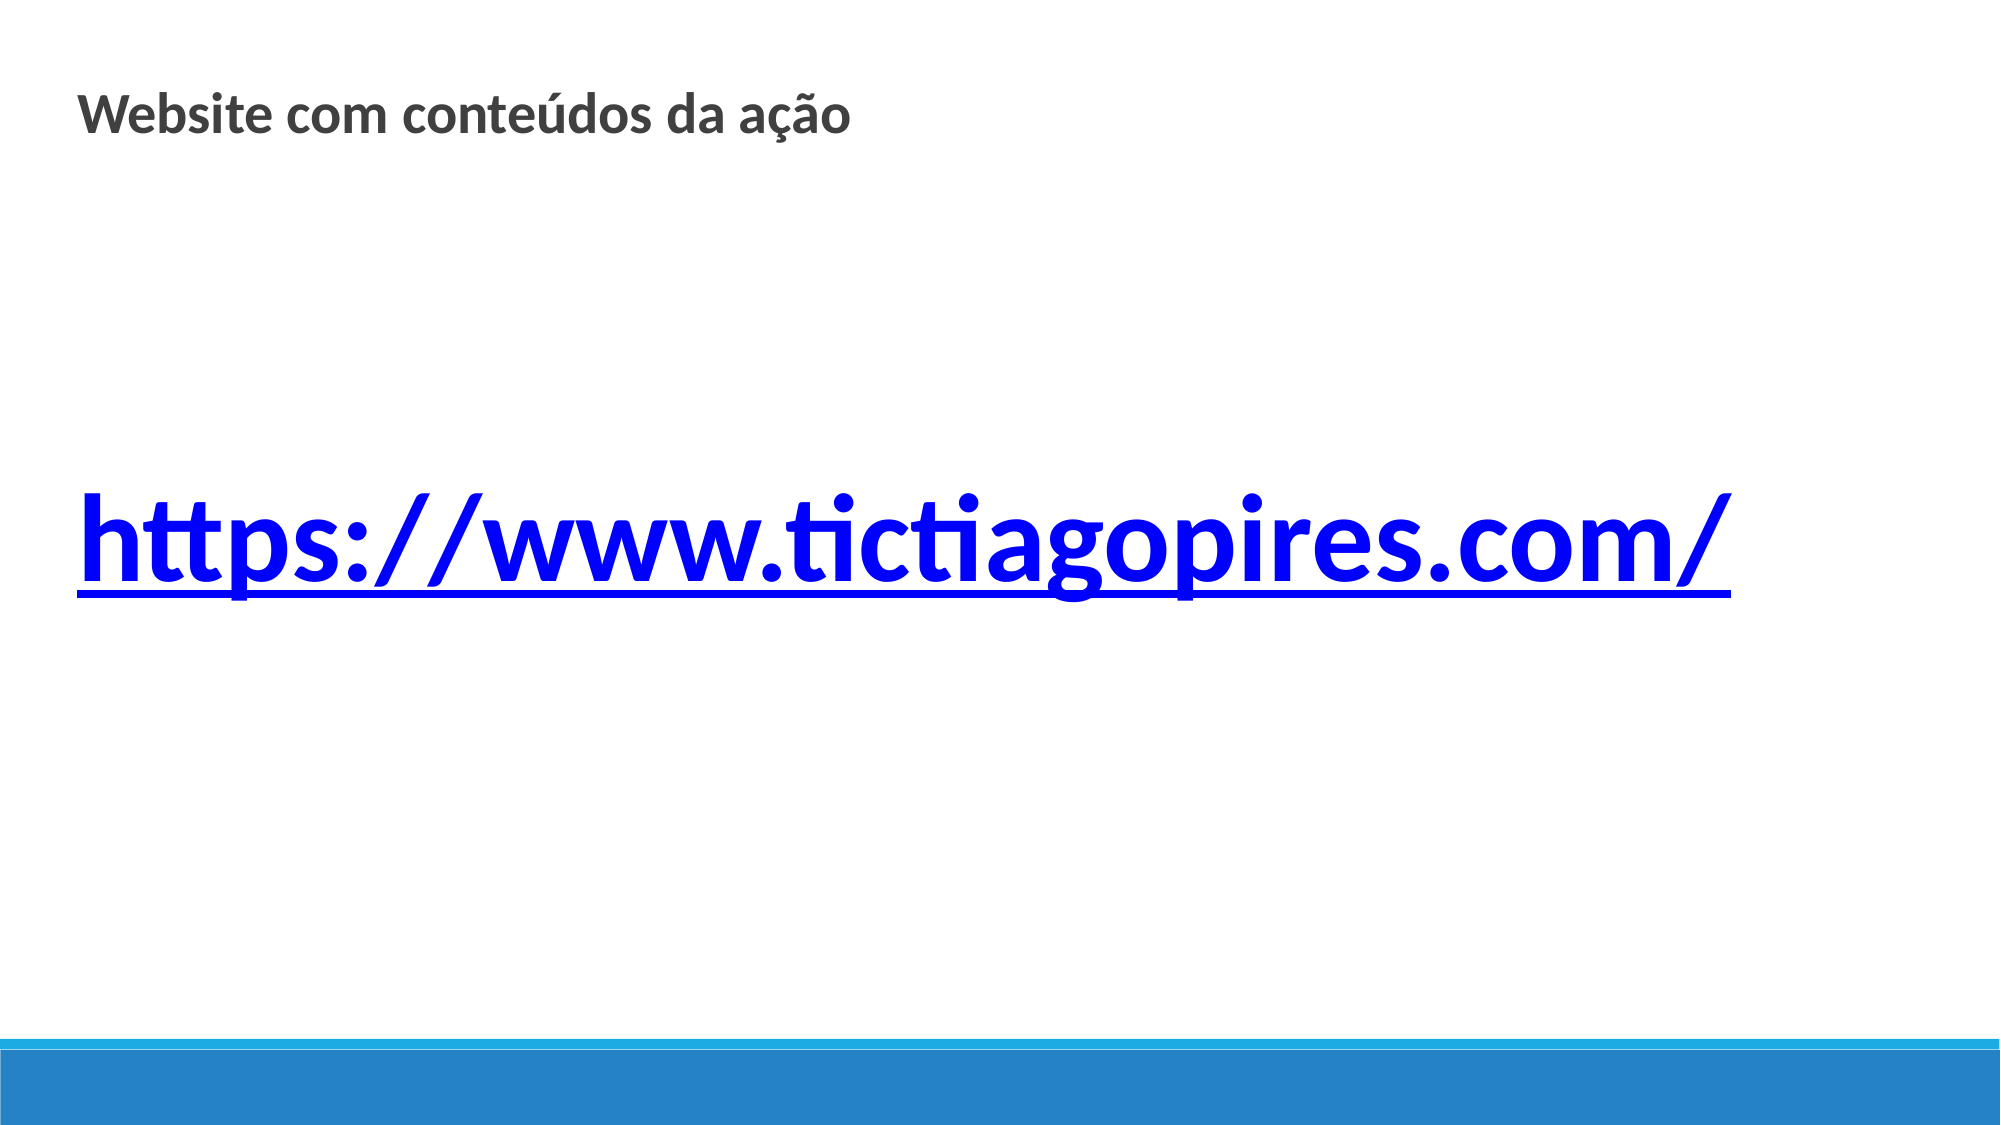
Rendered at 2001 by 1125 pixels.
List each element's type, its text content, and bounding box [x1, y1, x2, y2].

text_box Website com conteúdos da ação https://www.tictiagopires.com/ [74, 50, 1873, 703]
